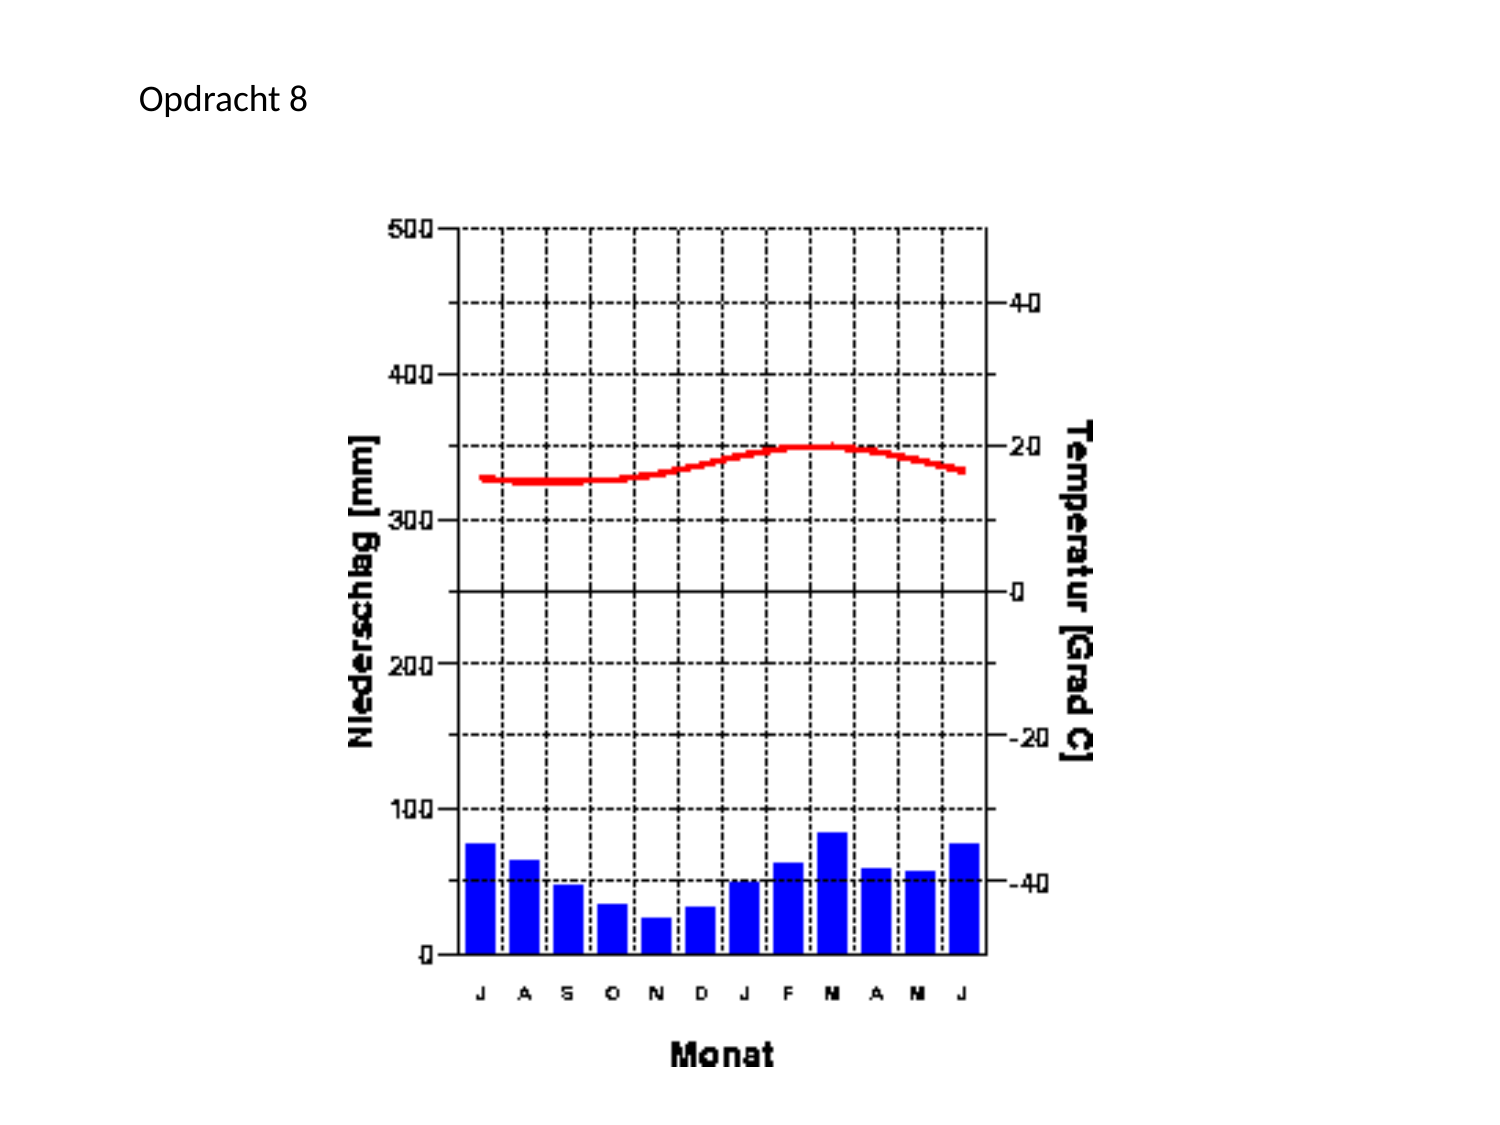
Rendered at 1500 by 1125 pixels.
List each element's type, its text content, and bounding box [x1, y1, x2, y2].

text_box Opdracht 8 [123, 66, 343, 127]
picture [348, 30, 1093, 1067]
